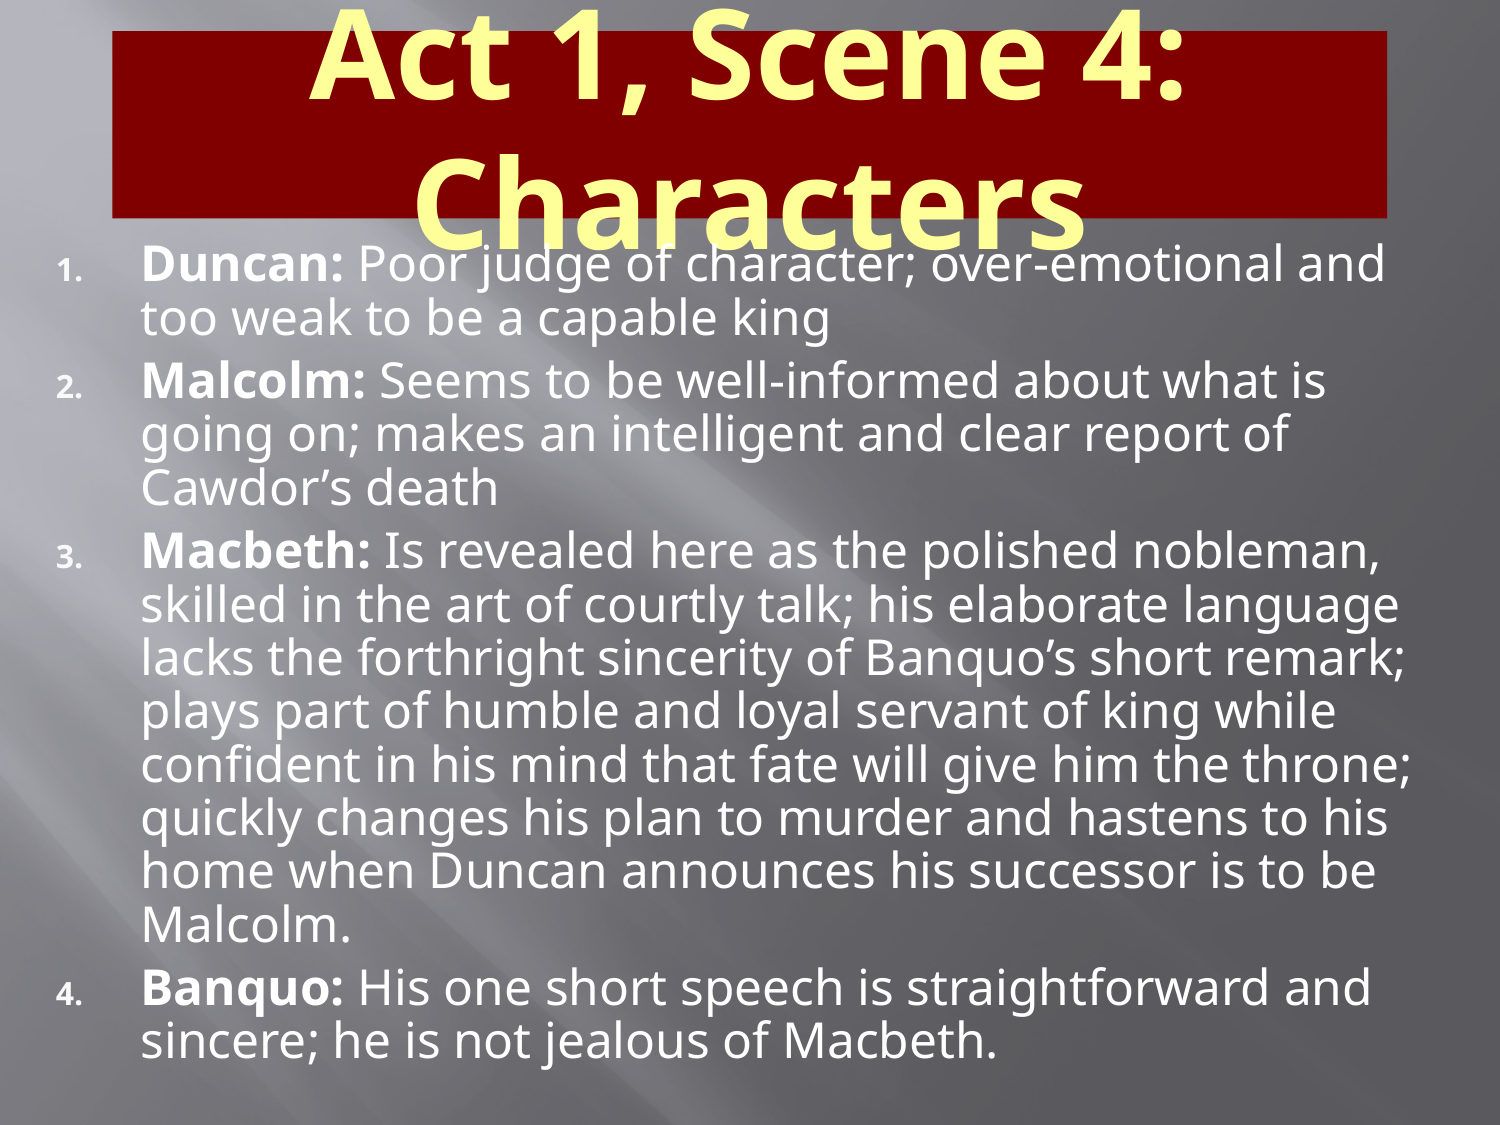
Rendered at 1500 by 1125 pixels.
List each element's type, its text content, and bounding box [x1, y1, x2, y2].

title Act 1, Scene 4: Characters [112, 31, 1388, 219]
list Duncan: Poor judge of character; over-emotional and too weak to be a capable king Malcolm: Seems to be well-informed about what is going on; makes an intelligent and clear report of Cawdor’s death Macbeth: Is revealed here as the polished nobleman, skilled in the art of courtly talk; his elaborate language lacks the forthright sincerity of Banquo’s short remark; plays part of humble and loyal servant of king while confident in his mind that fate will give him the throne; quickly changes his plan to murder and hastens to his home when Duncan announces his successor is to be Malcolm. Banquo: His one short speech is straightforward and sincere; he is not jealous of Macbeth. [41, 231, 1459, 1083]
